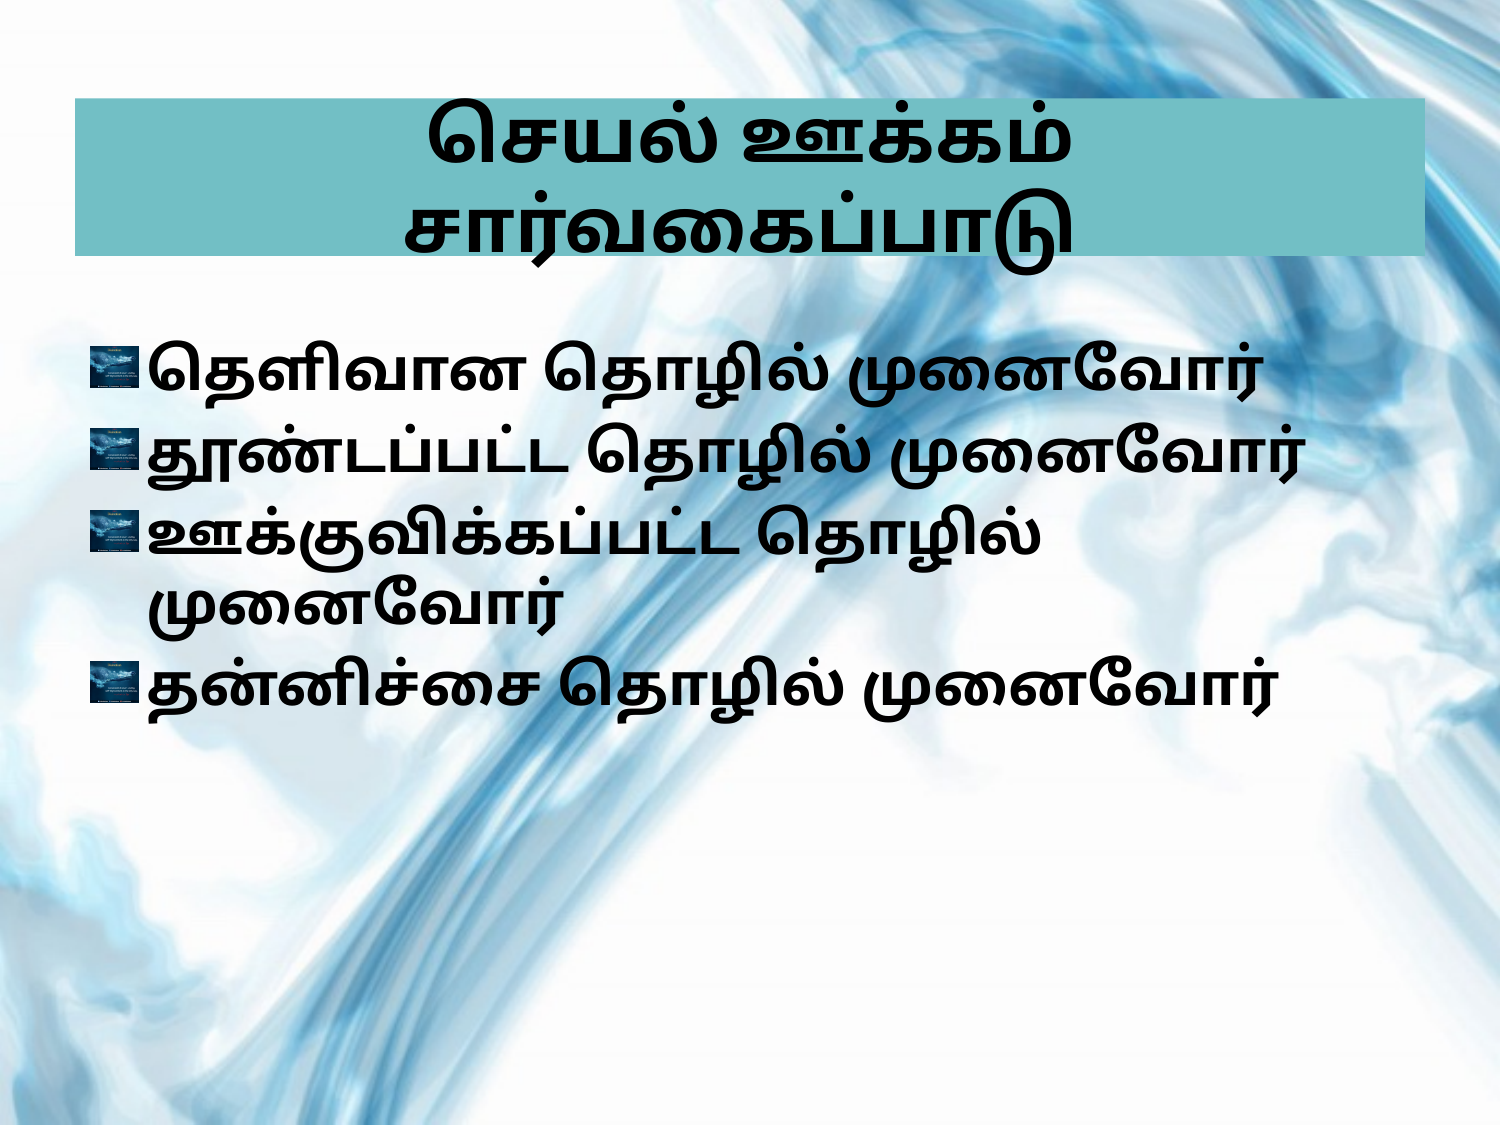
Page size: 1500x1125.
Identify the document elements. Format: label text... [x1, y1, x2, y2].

title செயல் ஊக்கம் சார்வகைப்பாடு [74, 98, 1426, 257]
picture [0, 0, 1500, 1125]
list தெளிவான தொழில் முனைவோர் தூண்டப்பட்ட தொழில் முனைவோர் ஊக்குவிக்கப்பட்ட தொழில் முனைவோர் தன்னிச்சை தொழில் முனைவோர் [74, 324, 1426, 1006]
